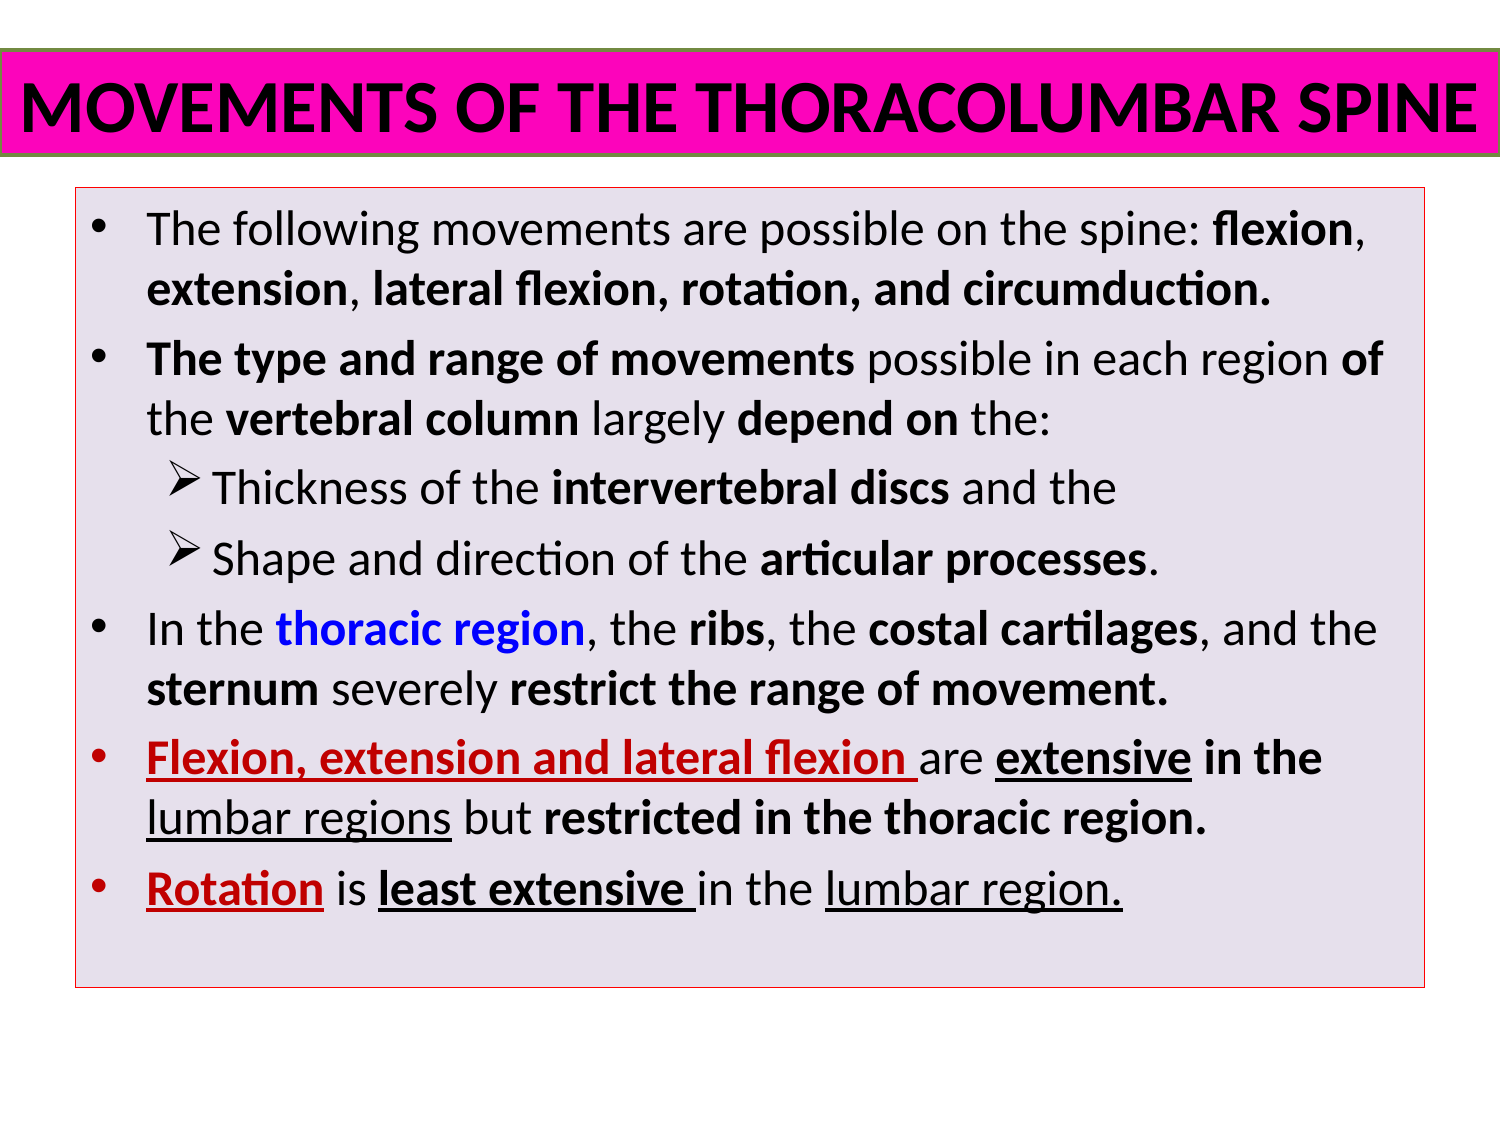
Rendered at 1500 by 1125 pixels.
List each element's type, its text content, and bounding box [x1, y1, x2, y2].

list The following movements are possible on the spine: flexion, extension, lateral flexion, rotation, and circumduction. The type and range of movements possible in each region of the vertebral column largely depend on the: Thickness of the intervertebral discs and the Shape and direction of the articular processes. In the thoracic region, the ribs, the costal cartilages, and the sternum severely restrict the range of movement. Flexion, extension and lateral flexion are extensive in the lumbar regions but restricted in the thoracic region. Rotation is least extensive in the lumbar region. [75, 187, 1425, 988]
text_box MOVEMENTS OF THE THORACOLUMBAR SPINE [0, 48, 1500, 157]
